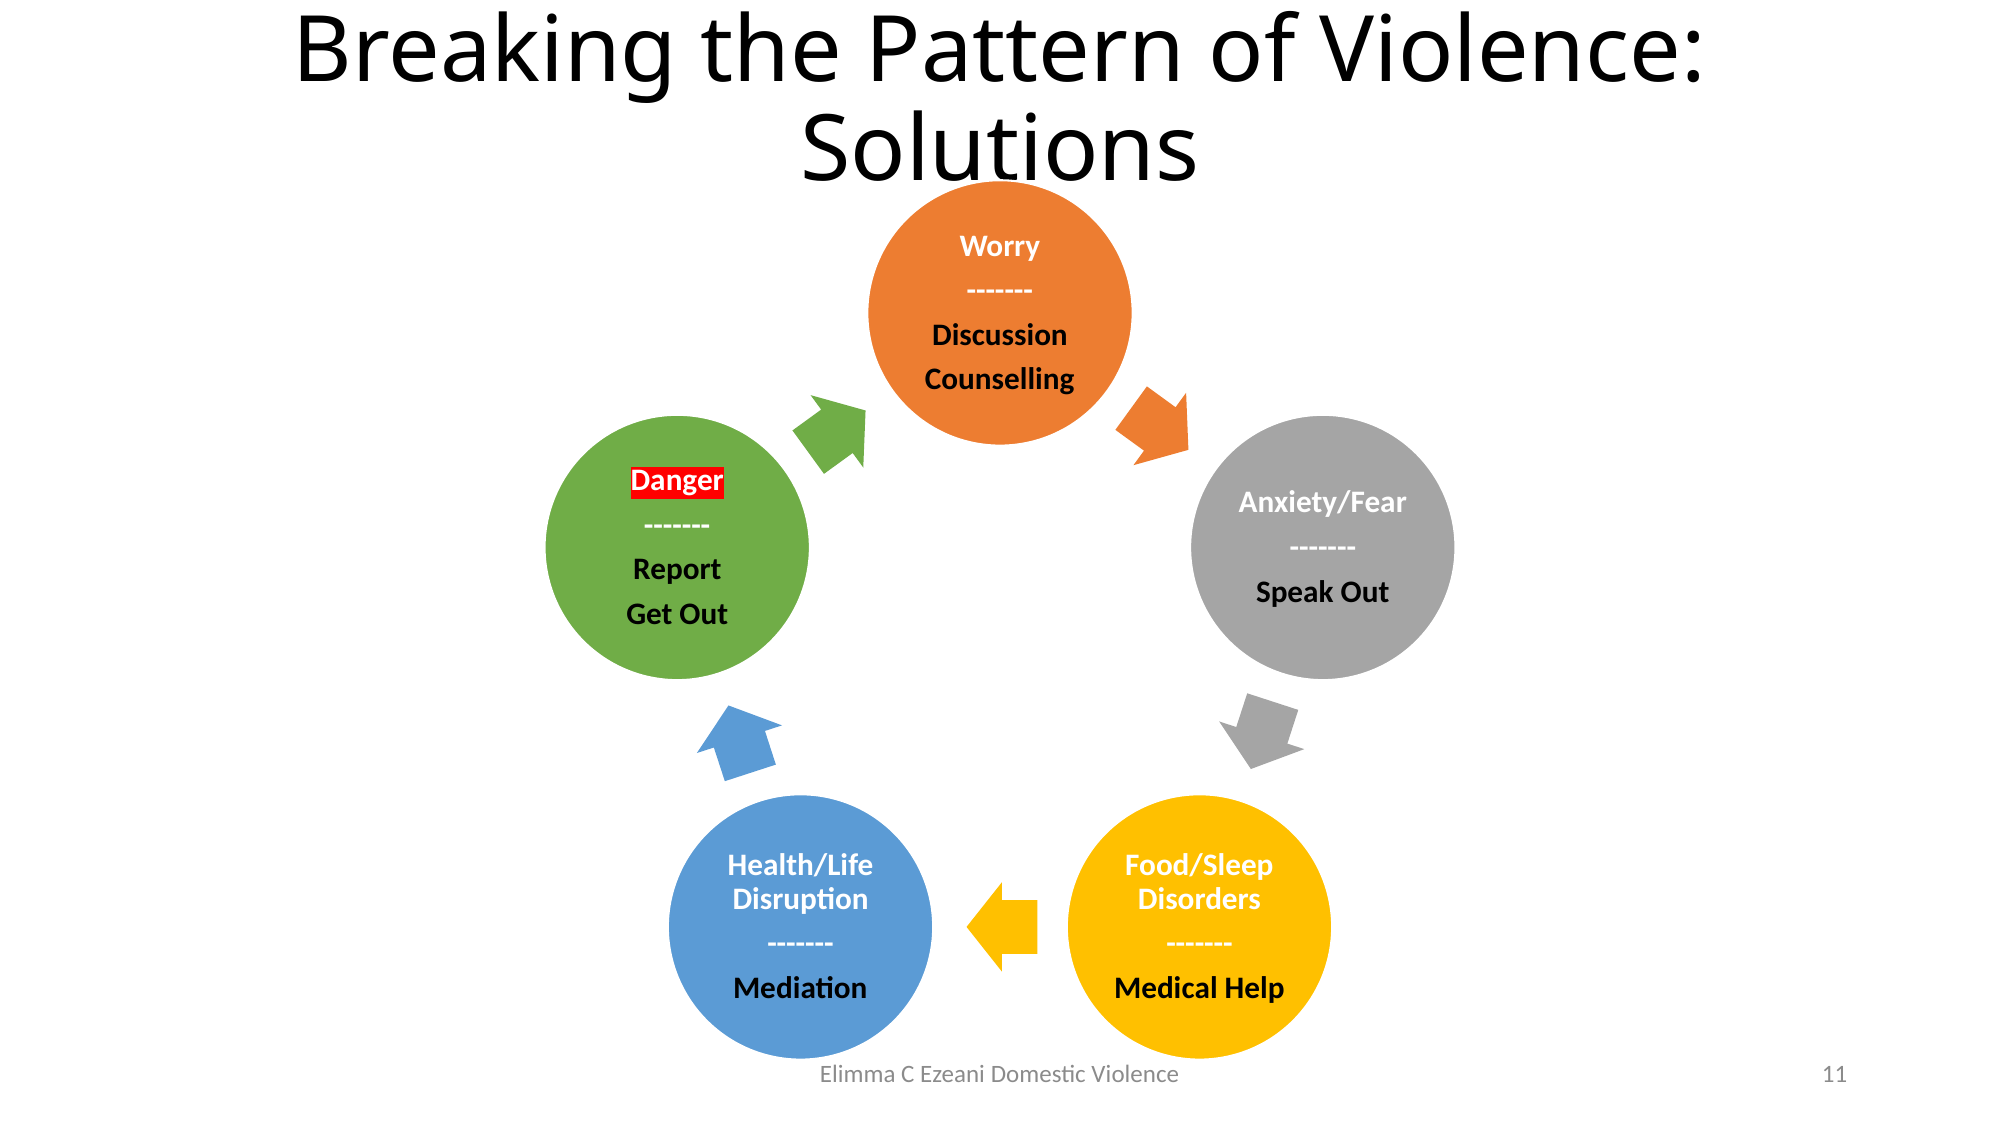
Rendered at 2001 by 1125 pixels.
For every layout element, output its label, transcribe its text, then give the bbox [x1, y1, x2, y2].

footer Elimma C Ezeani Domestic Violence [662, 1060, 1338, 1103]
title Breaking the Pattern of Violence: Solutions [137, 22, 1863, 180]
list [137, 180, 1863, 1060]
slide_number 11 [1412, 1060, 1863, 1103]
